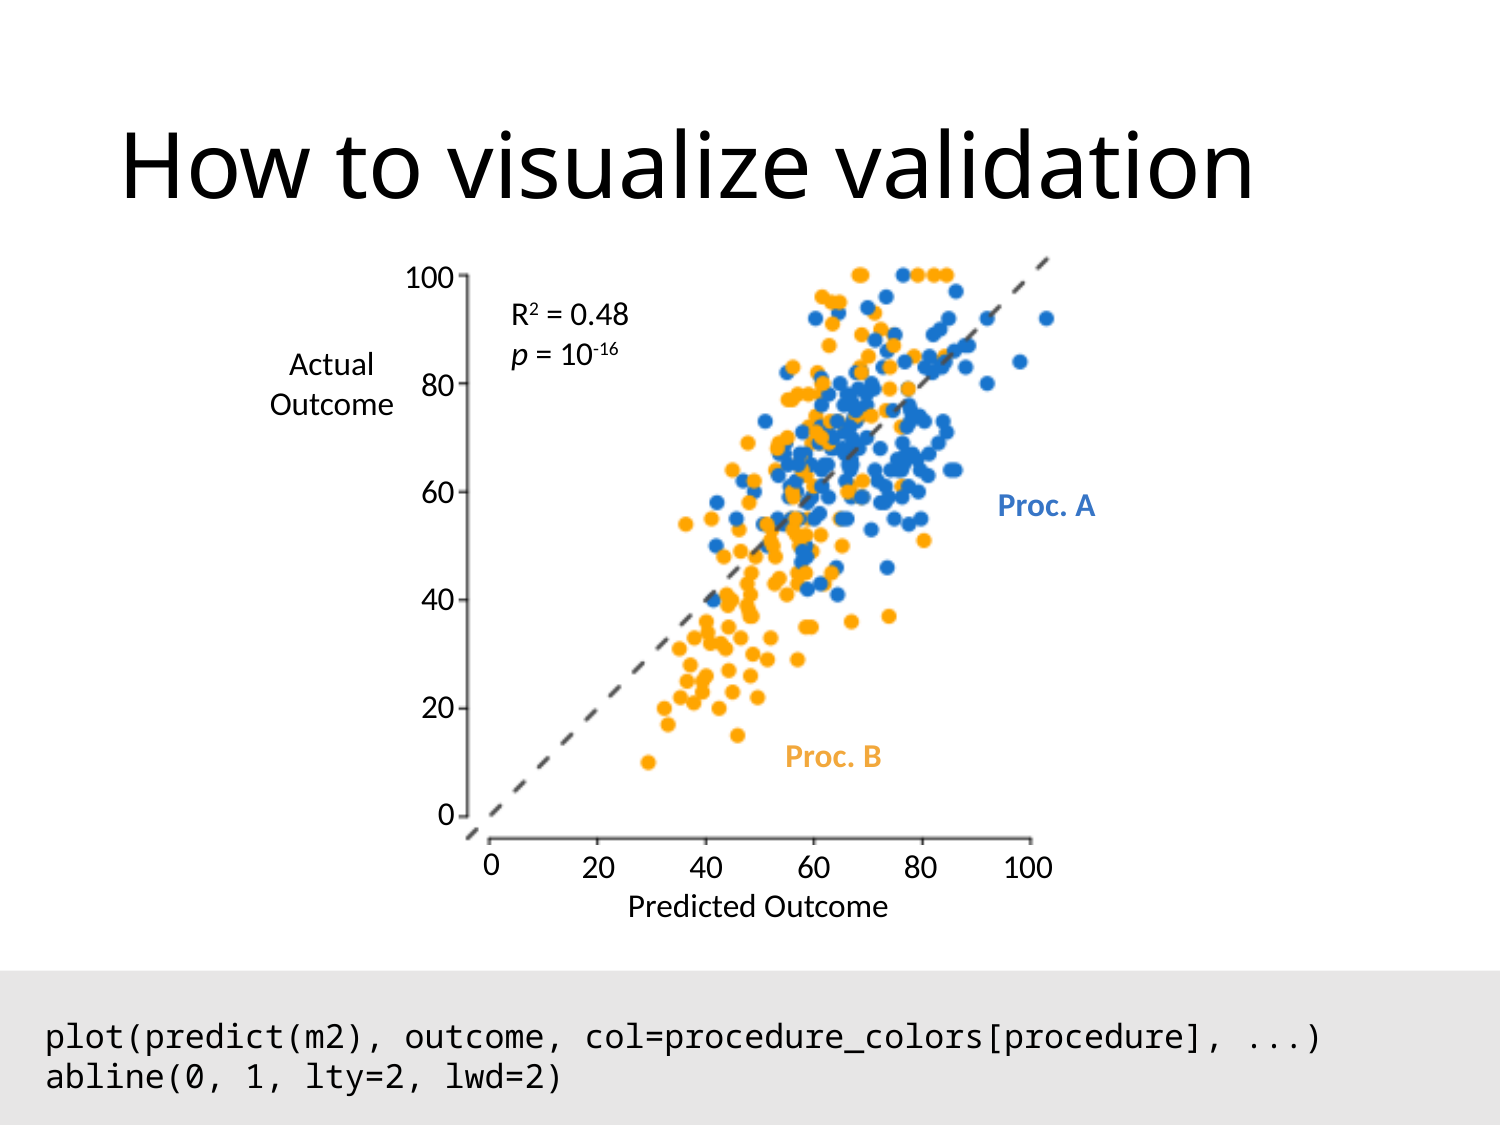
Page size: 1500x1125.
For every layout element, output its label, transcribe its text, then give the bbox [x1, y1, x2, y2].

title How to visualize validation [103, 59, 1397, 278]
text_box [253, 244, 1112, 933]
text_box plot(predict(m2), outcome, col=procedure_colors[procedure], ...) abline(0, 1, lty=2, lwd=2) [0, 970, 1500, 1125]
